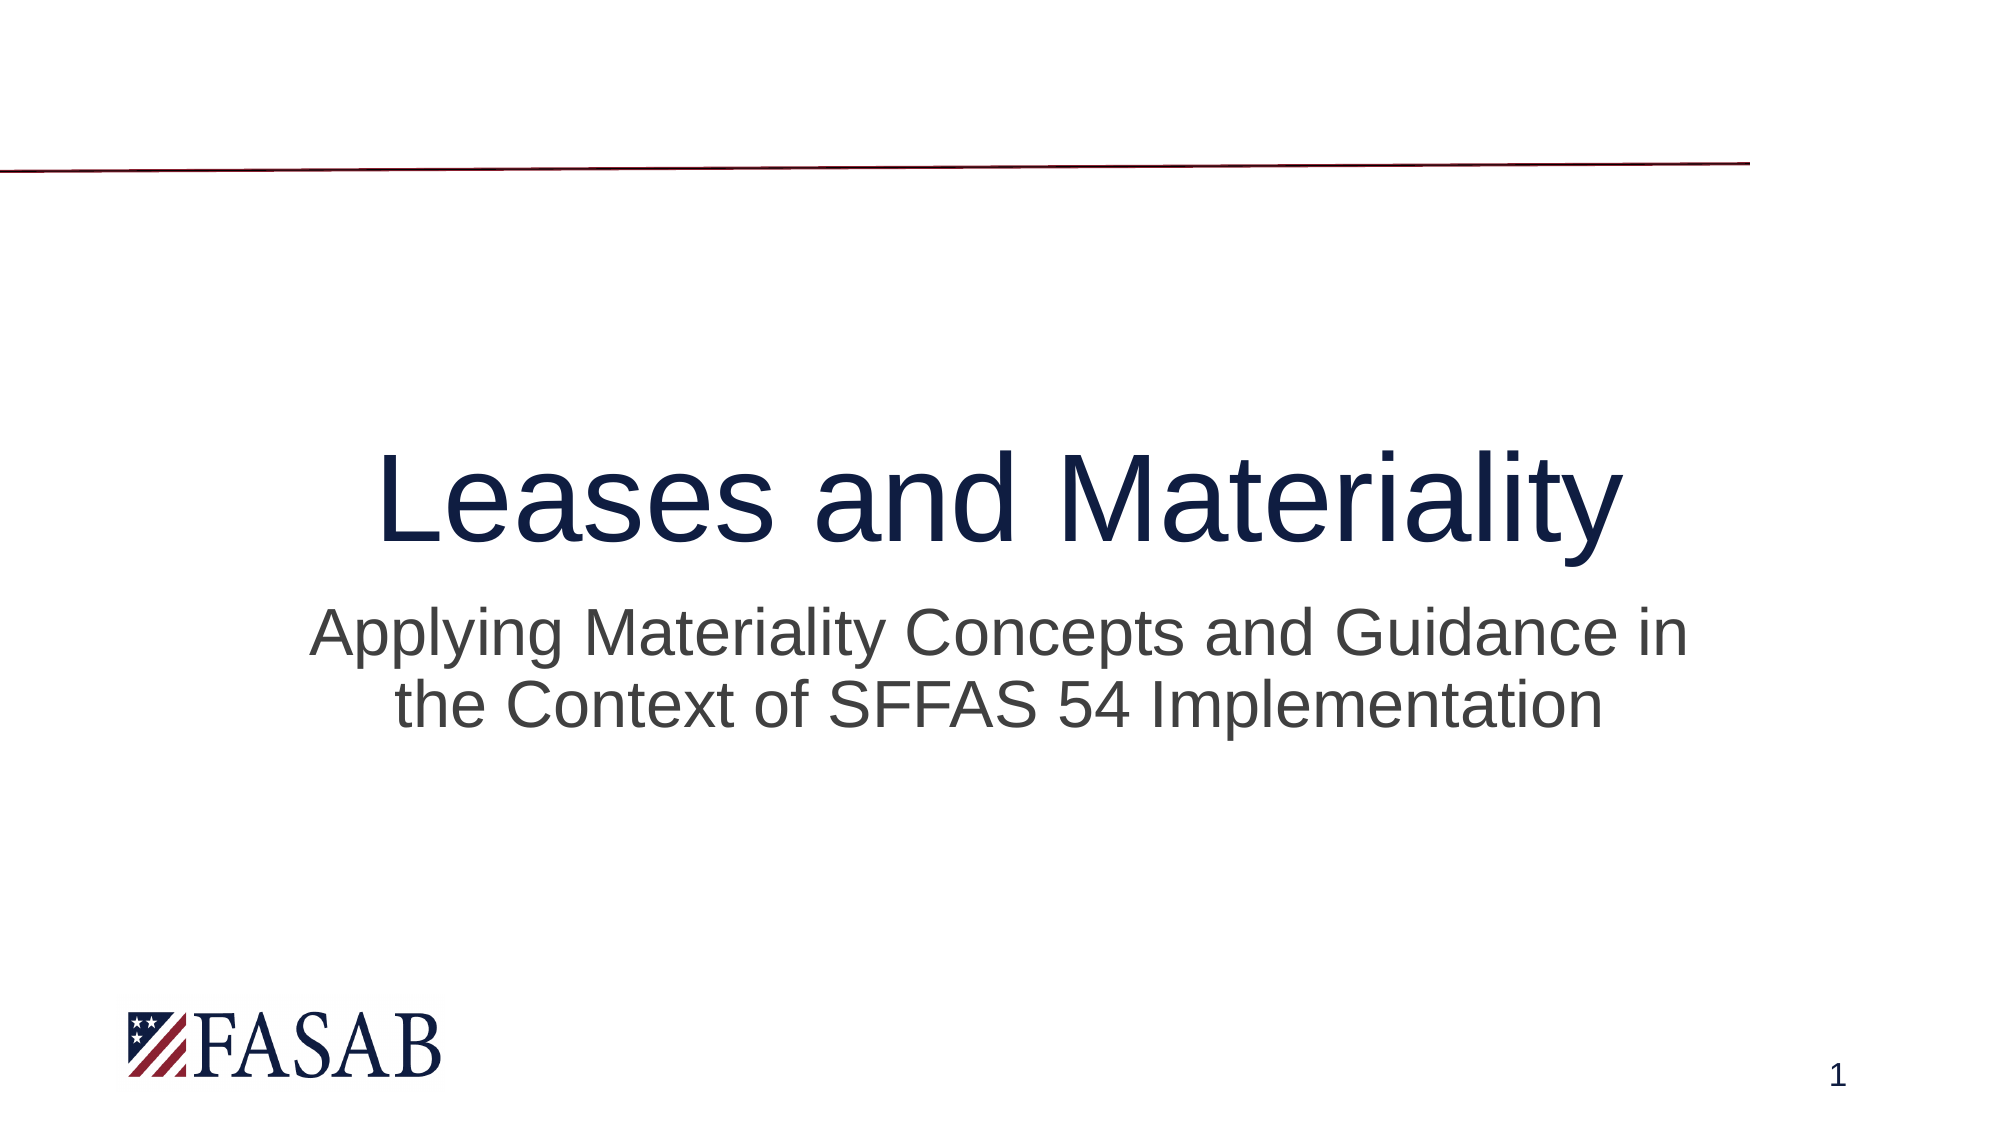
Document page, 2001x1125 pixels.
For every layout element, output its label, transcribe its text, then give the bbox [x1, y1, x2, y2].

slide_number 1 [1412, 1042, 1863, 1103]
subtitle Applying Materiality Concepts and Guidance in the Context of SFFAS 54 Implementation [249, 590, 1750, 863]
title Leases and Materiality [249, 184, 1750, 576]
